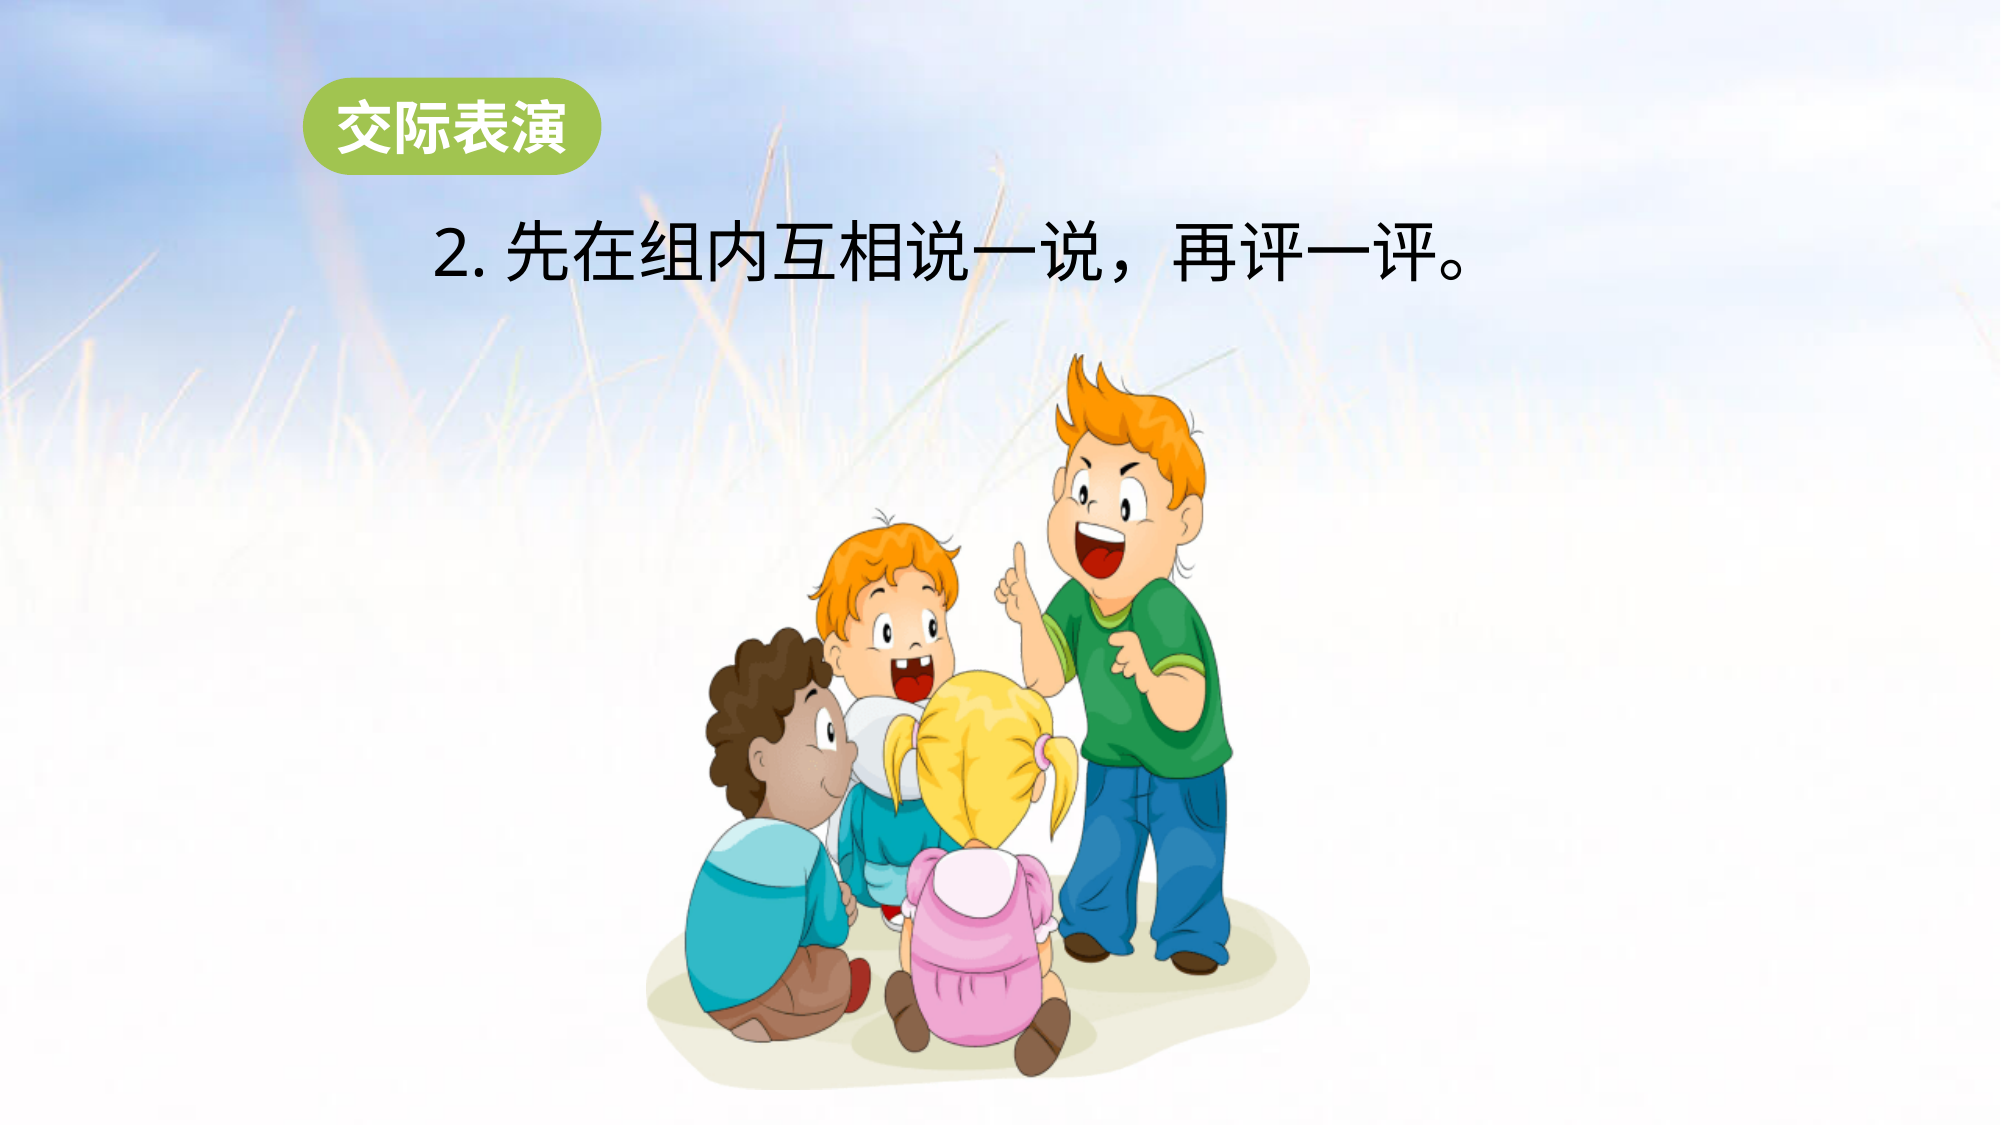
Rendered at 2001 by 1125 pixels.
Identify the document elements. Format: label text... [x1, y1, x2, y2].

text_box 交际表演 [301, 76, 603, 177]
picture [0, 0, 2001, 1125]
text_box 2.先在组内互相说一说，再评一评。 [412, 199, 1630, 300]
